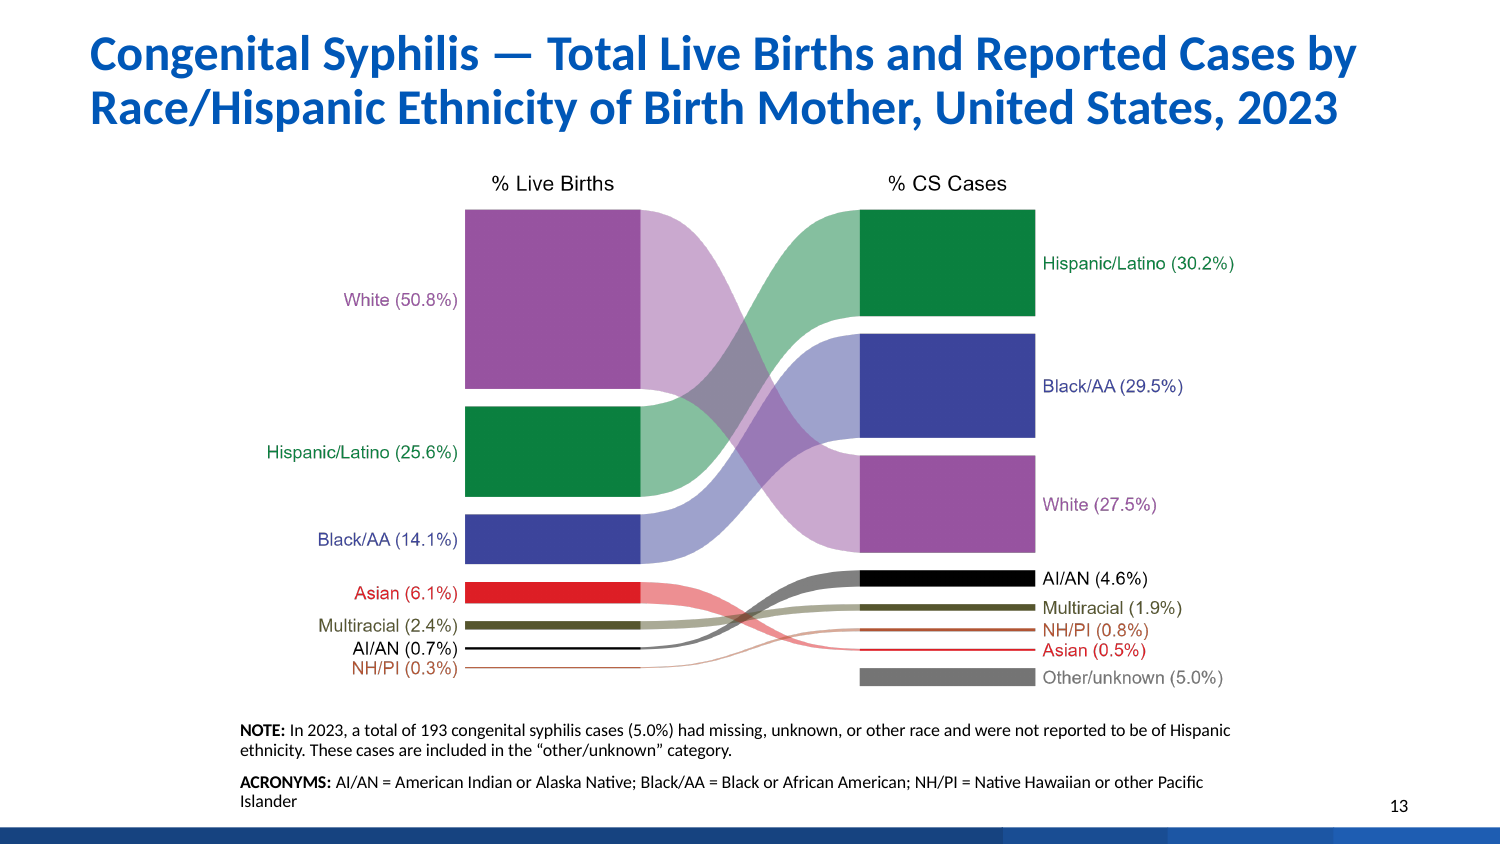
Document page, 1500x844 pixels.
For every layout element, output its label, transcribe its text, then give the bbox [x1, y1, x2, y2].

list NOTE: In 2023, a total of 193 congenital syphilis cases (5.0%) had missing, unknown, or other race and were not reported to be of Hispanic ethnicity. These cases are included in the “other/unknown” category. ACRONYMS: AI/AN = American Indian or Alaska Native; Black/AA = Black or African American; NH/PI = Native Hawaiian or other Pacific Islander [225, 714, 1275, 820]
picture [258, 166, 1242, 694]
title Congenital Syphilis — Total Live Births and Reported Cases by Race/Hispanic Ethnicity of Birth Mother, United States, 2023 [75, 19, 1425, 144]
